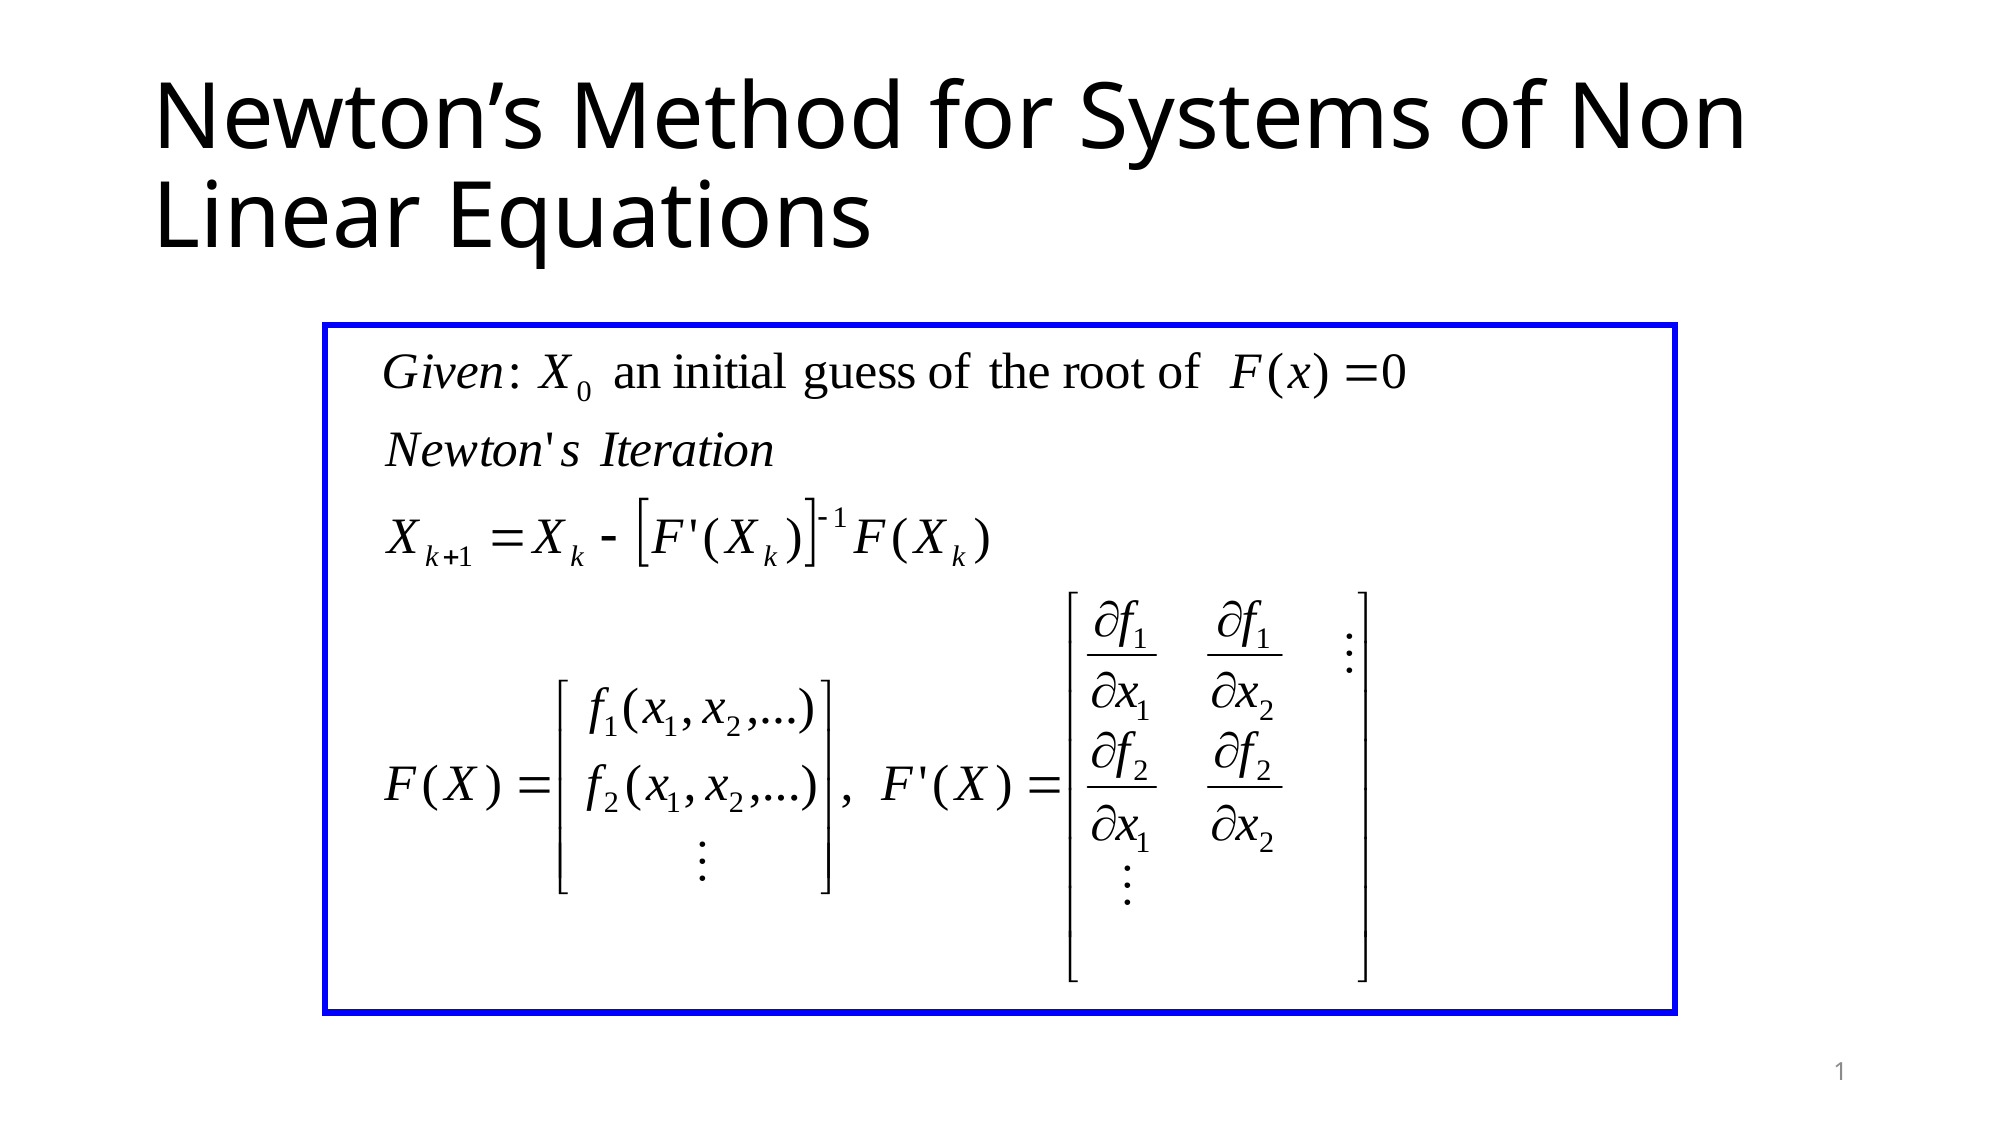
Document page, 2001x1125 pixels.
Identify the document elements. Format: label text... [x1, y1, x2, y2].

slide_number 1 [1412, 1042, 1863, 1103]
list [324, 324, 1675, 1013]
title Newton’s Method for Systems of Non Linear Equations [137, 59, 1863, 278]
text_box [374, 262, 1425, 991]
